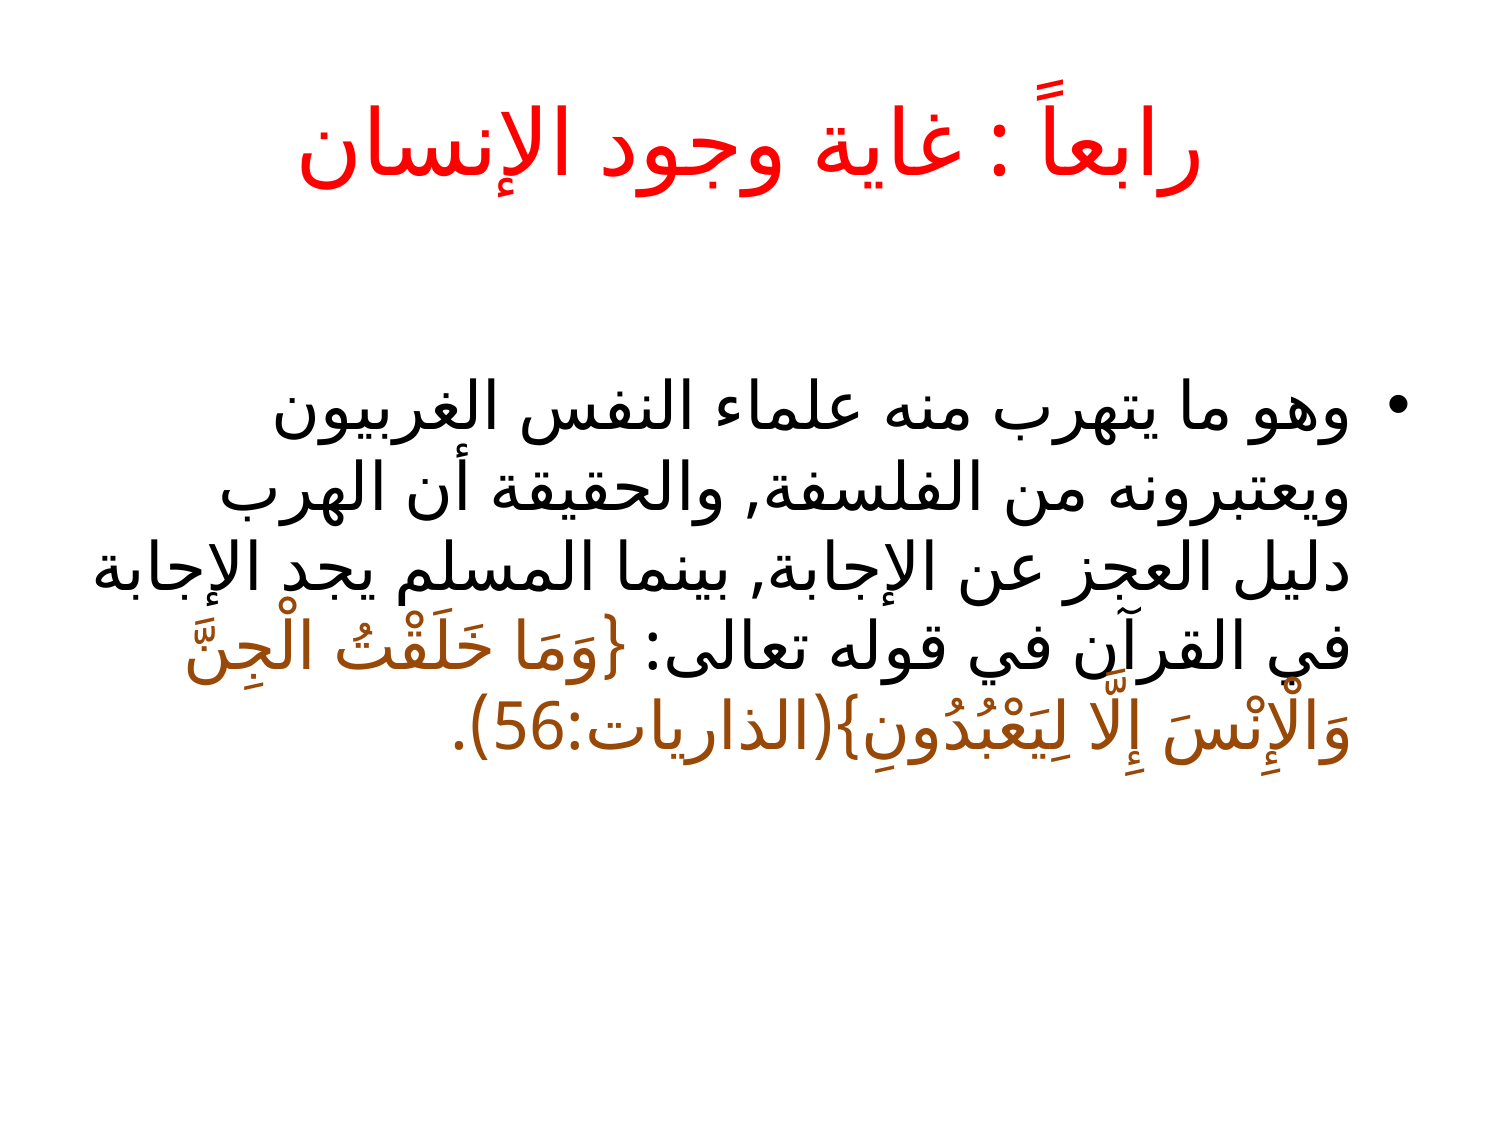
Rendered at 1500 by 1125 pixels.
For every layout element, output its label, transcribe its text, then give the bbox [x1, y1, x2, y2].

list وهو ما يتهرب منه علماء النفس الغربيون ويعتبرونه من الفلسفة, والحقيقة أن الهرب دليل العجز عن الإجابة, بينما المسلم يجد الإجابة في القرآن في قوله تعالى: {وَمَا خَلَقْتُ الْجِنَّ وَالْإِنْسَ إِلَّا لِيَعْبُدُونِ}(الذاريات:56). [75, 262, 1425, 1005]
title رابعاً : غاية وجود الإنسان [75, 45, 1425, 233]
